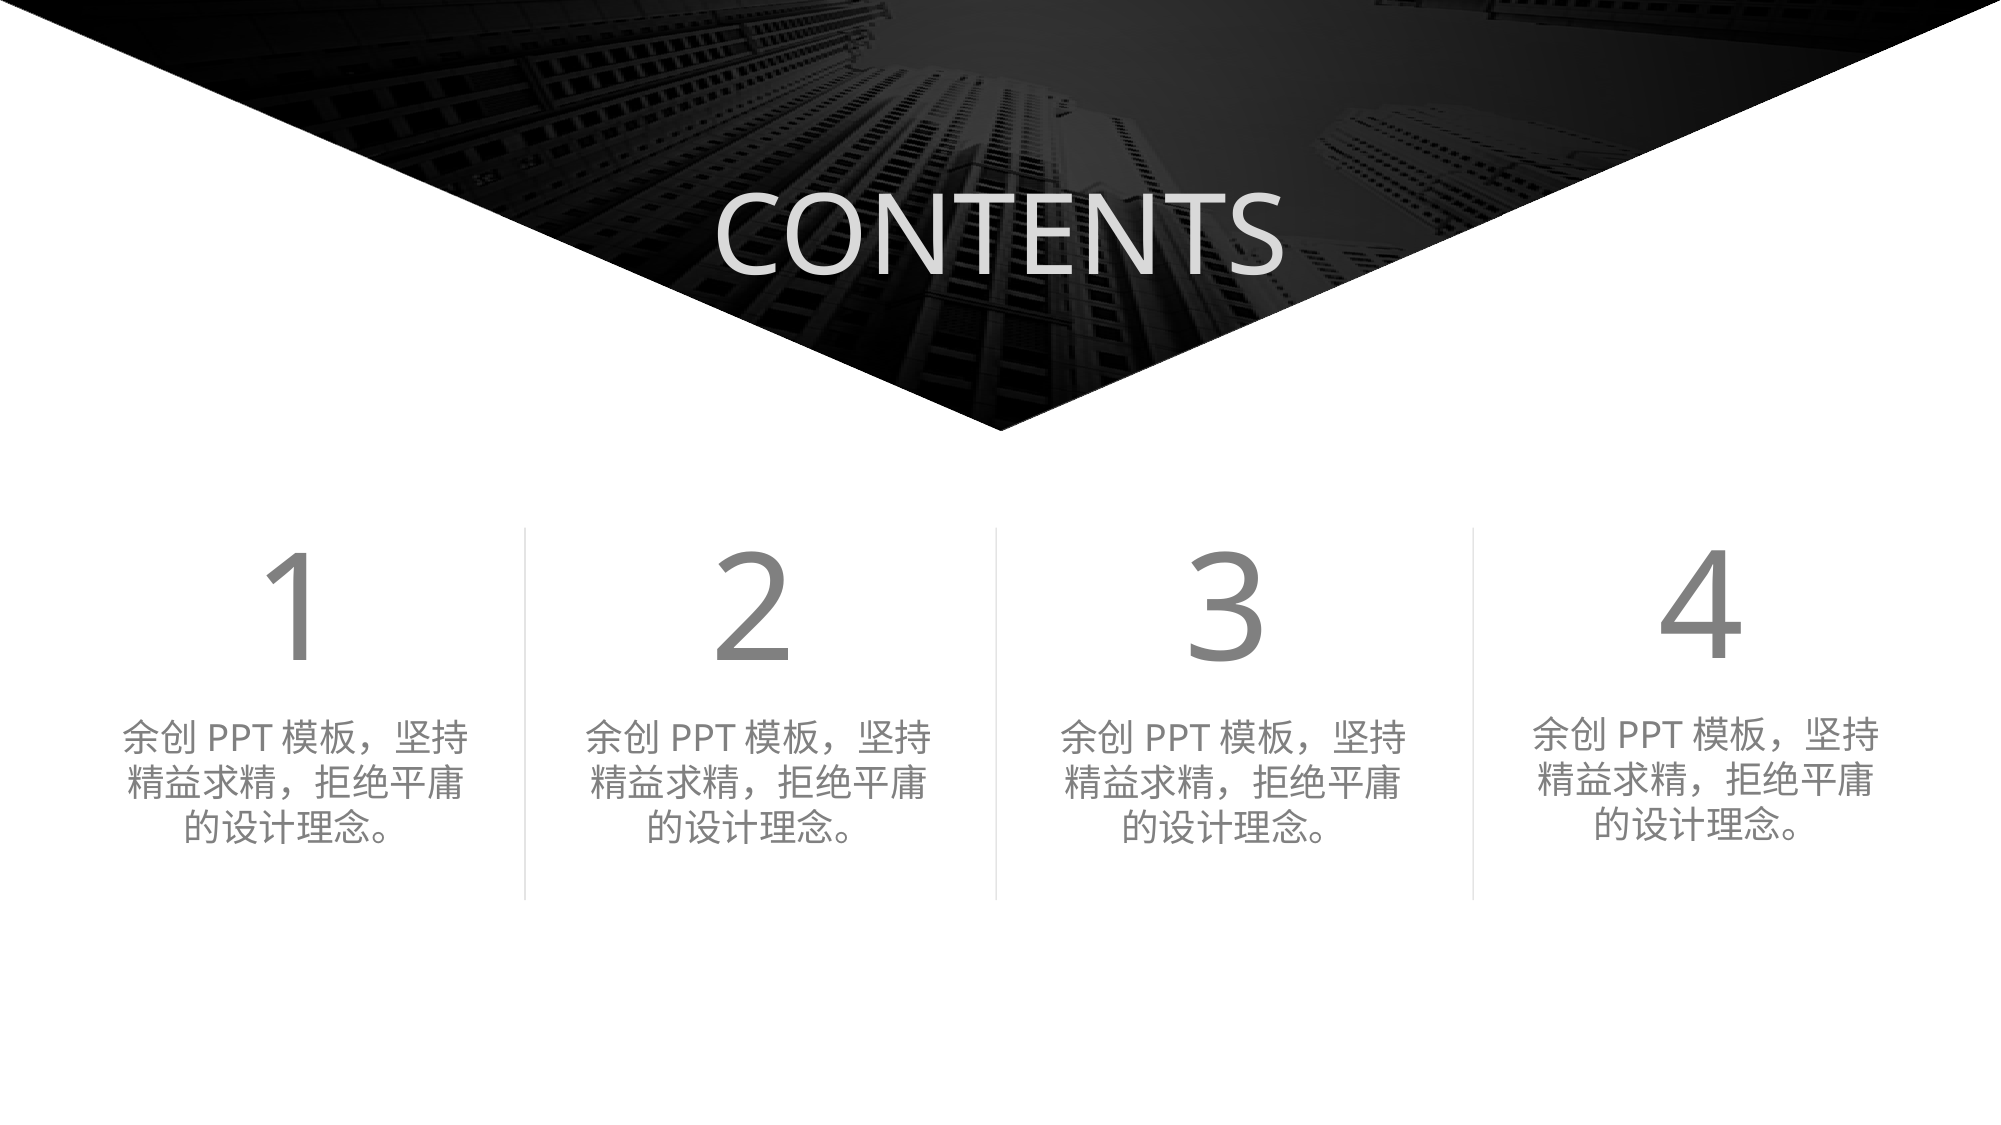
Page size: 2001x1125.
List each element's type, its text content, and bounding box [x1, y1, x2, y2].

text_box 4 [1643, 500, 1760, 696]
text_box [705, 305, 1295, 432]
text_box 3 [1170, 503, 1286, 699]
text_box 2 [695, 503, 811, 699]
text_box 余创PPT模板，坚持精益求精，拒绝平庸的设计理念。 [1044, 706, 1423, 857]
text_box CONTENTS [696, 154, 1304, 305]
text_box [0, 0, 2000, 301]
text_box 余创PPT模板，坚持精益求精，拒绝平庸的设计理念。 [569, 706, 949, 857]
text_box 1 [238, 503, 354, 699]
text_box 余创PPT模板，坚持精益求精，拒绝平庸的设计理念。 [106, 706, 486, 857]
text_box 余创PPT模板，坚持精益求精，拒绝平庸的设计理念。 [1516, 703, 1896, 854]
